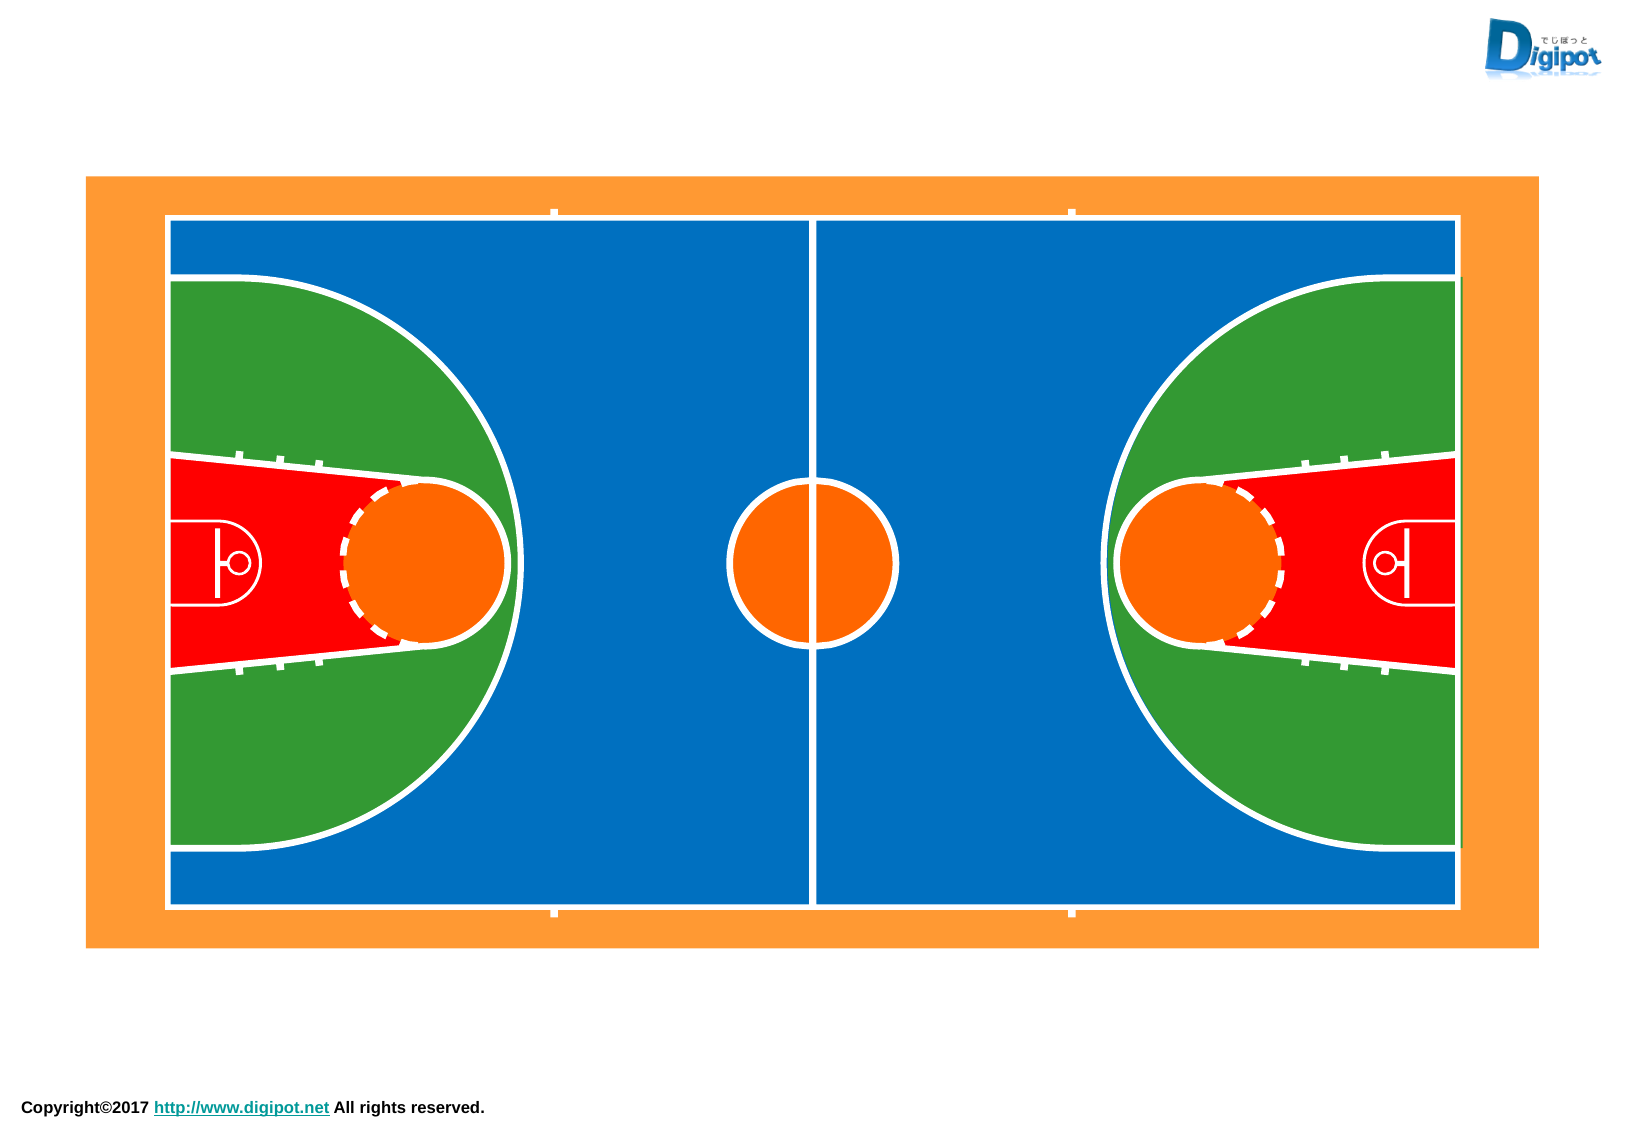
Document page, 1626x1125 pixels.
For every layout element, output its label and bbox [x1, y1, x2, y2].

picture [1485, 18, 1602, 82]
text_box [85, 176, 1540, 949]
